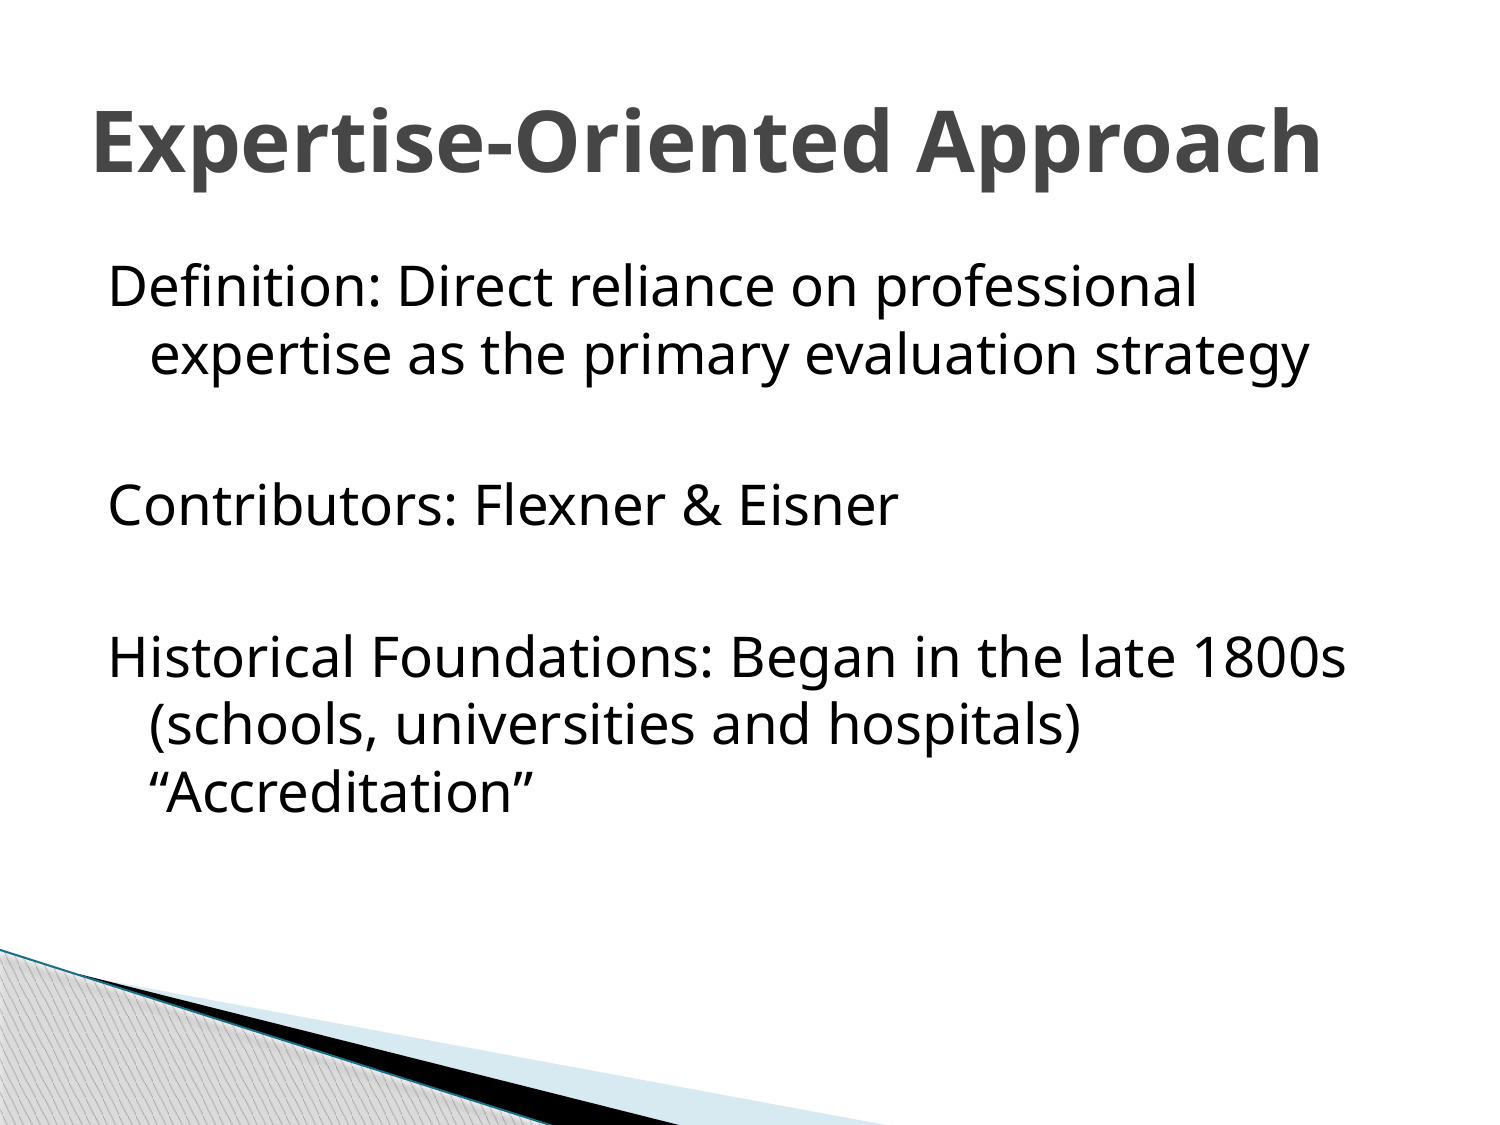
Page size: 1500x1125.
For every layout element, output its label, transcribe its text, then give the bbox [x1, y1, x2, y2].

title Expertise-Oriented Approach [75, 45, 1425, 233]
list Definition: Direct reliance on professional expertise as the primary evaluation strategy Contributors: Flexner & Eisner Historical Foundations: Began in the late 1800s (schools, universities and hospitals) “Accreditation” [74, 242, 1426, 986]
